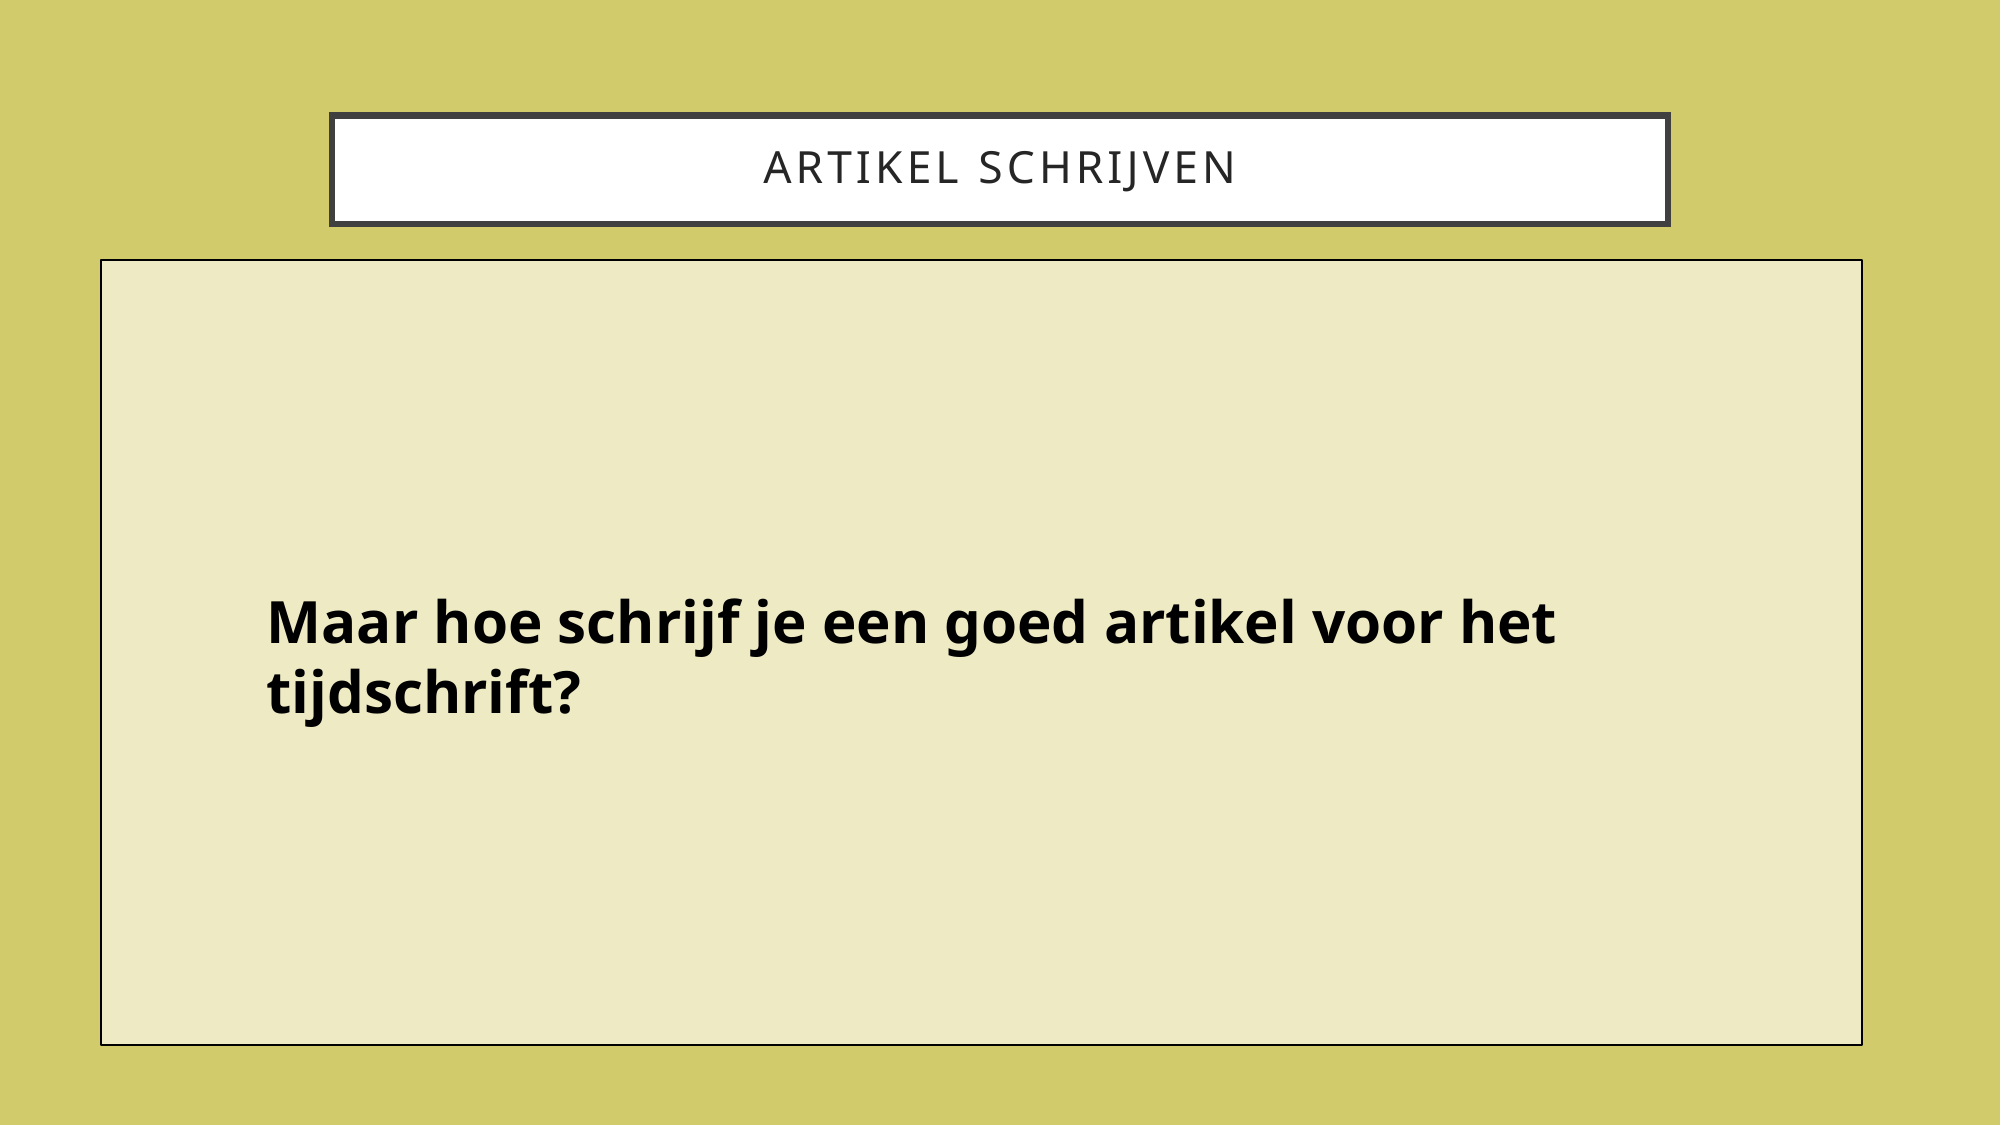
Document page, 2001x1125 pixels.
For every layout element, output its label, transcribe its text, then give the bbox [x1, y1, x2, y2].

title Artikel schrijven [329, 112, 1671, 227]
text_box [100, 259, 1863, 1046]
text_box Maar hoe schrijf je een goed artikel voor het tijdschrift? [251, 368, 1832, 1073]
